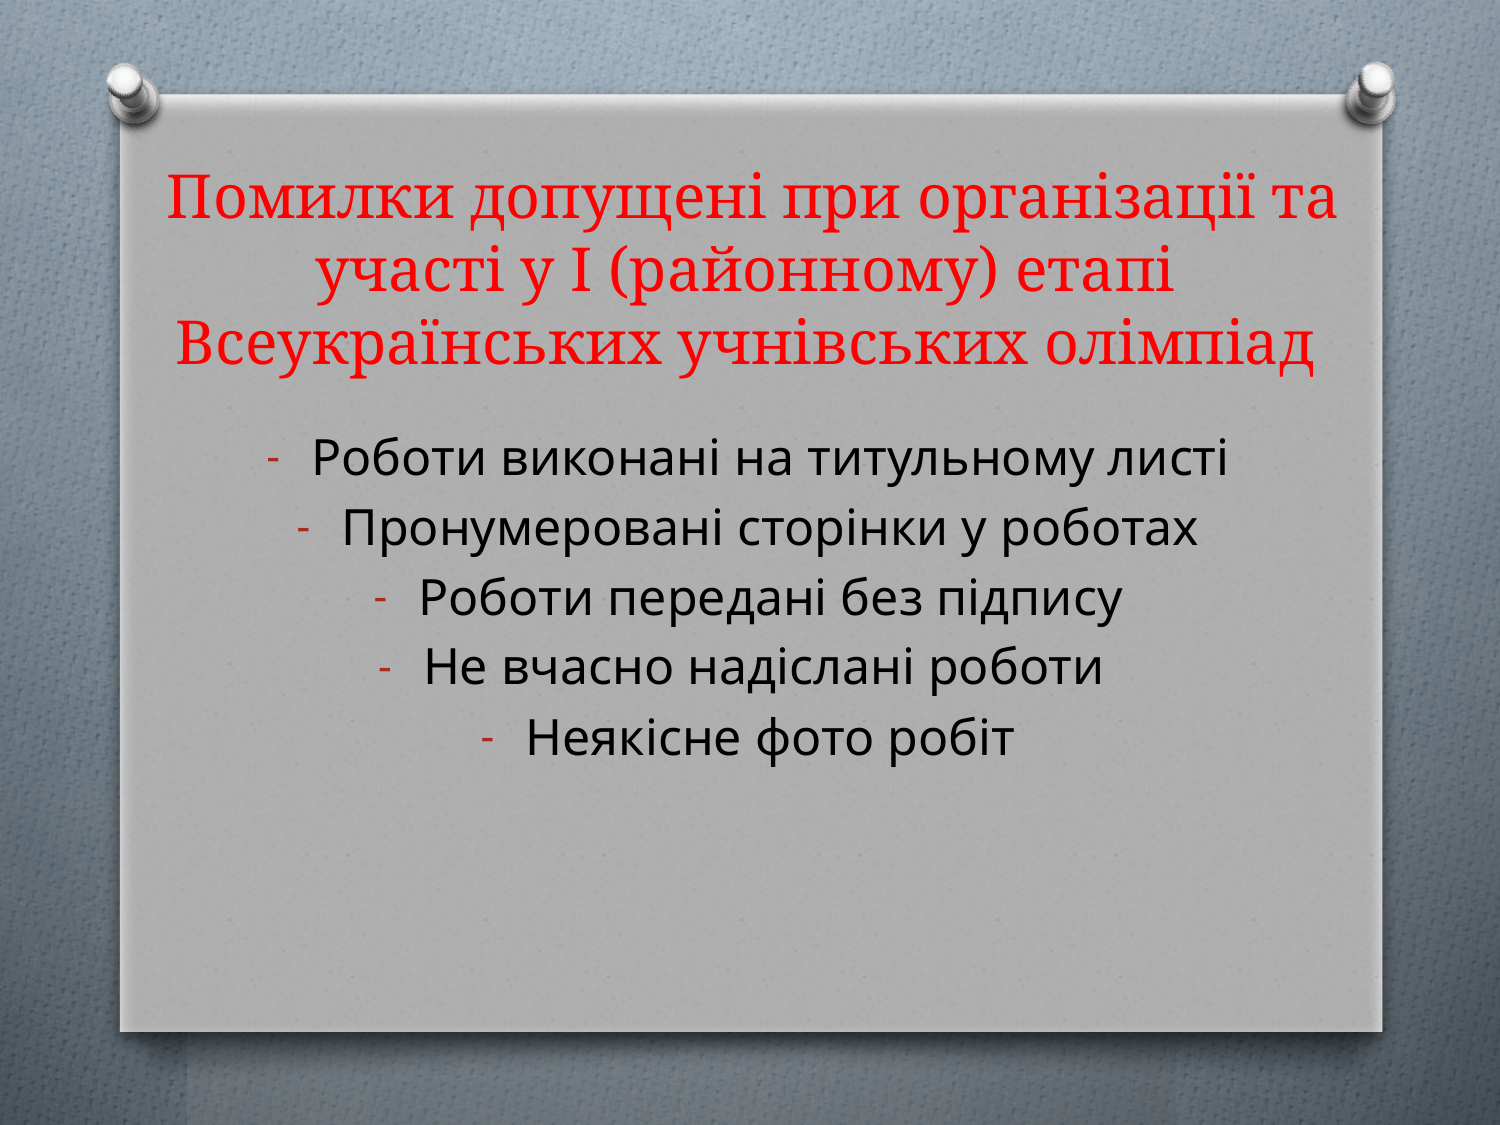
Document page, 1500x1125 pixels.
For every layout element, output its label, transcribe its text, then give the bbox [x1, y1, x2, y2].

picture [75, 29, 198, 149]
list Роботи виконані на титульному листі Пронумеровані сторінки у роботах Роботи передані без підпису Не вчасно надіслані роботи Неякісне фото робіт [240, 347, 1257, 939]
picture [1317, 35, 1439, 149]
title Помилки допущені при організації та участі у І (районному) етапі Всеукраїнських учнівських олімпіад [135, 149, 1372, 386]
